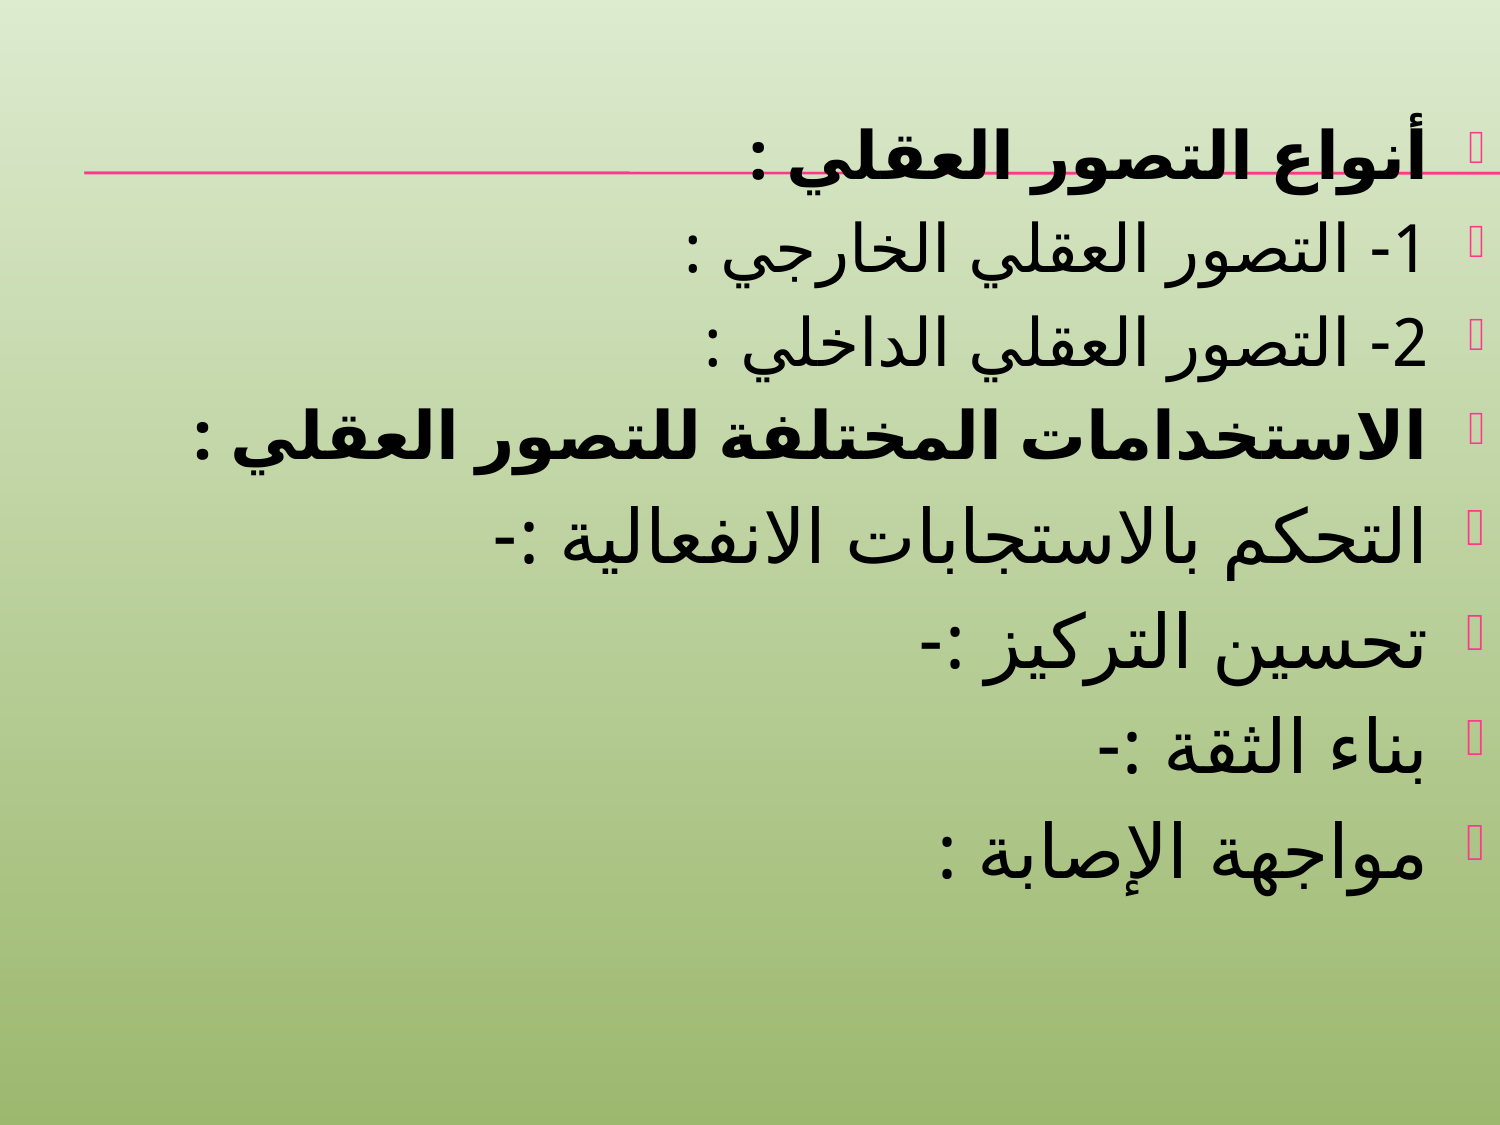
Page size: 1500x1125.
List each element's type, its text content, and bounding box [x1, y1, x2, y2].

list أنواع التصور العقلي : 1- التصور العقلي الخارجي : 2- التصور العقلي الداخلي : الاستخدامات المختلفة للتصور العقلي : التحكم بالاستجابات الانفعالية :- تحسين التركيز :- بناء الثقة :- مواجهة الإصابة : [50, 105, 1500, 998]
